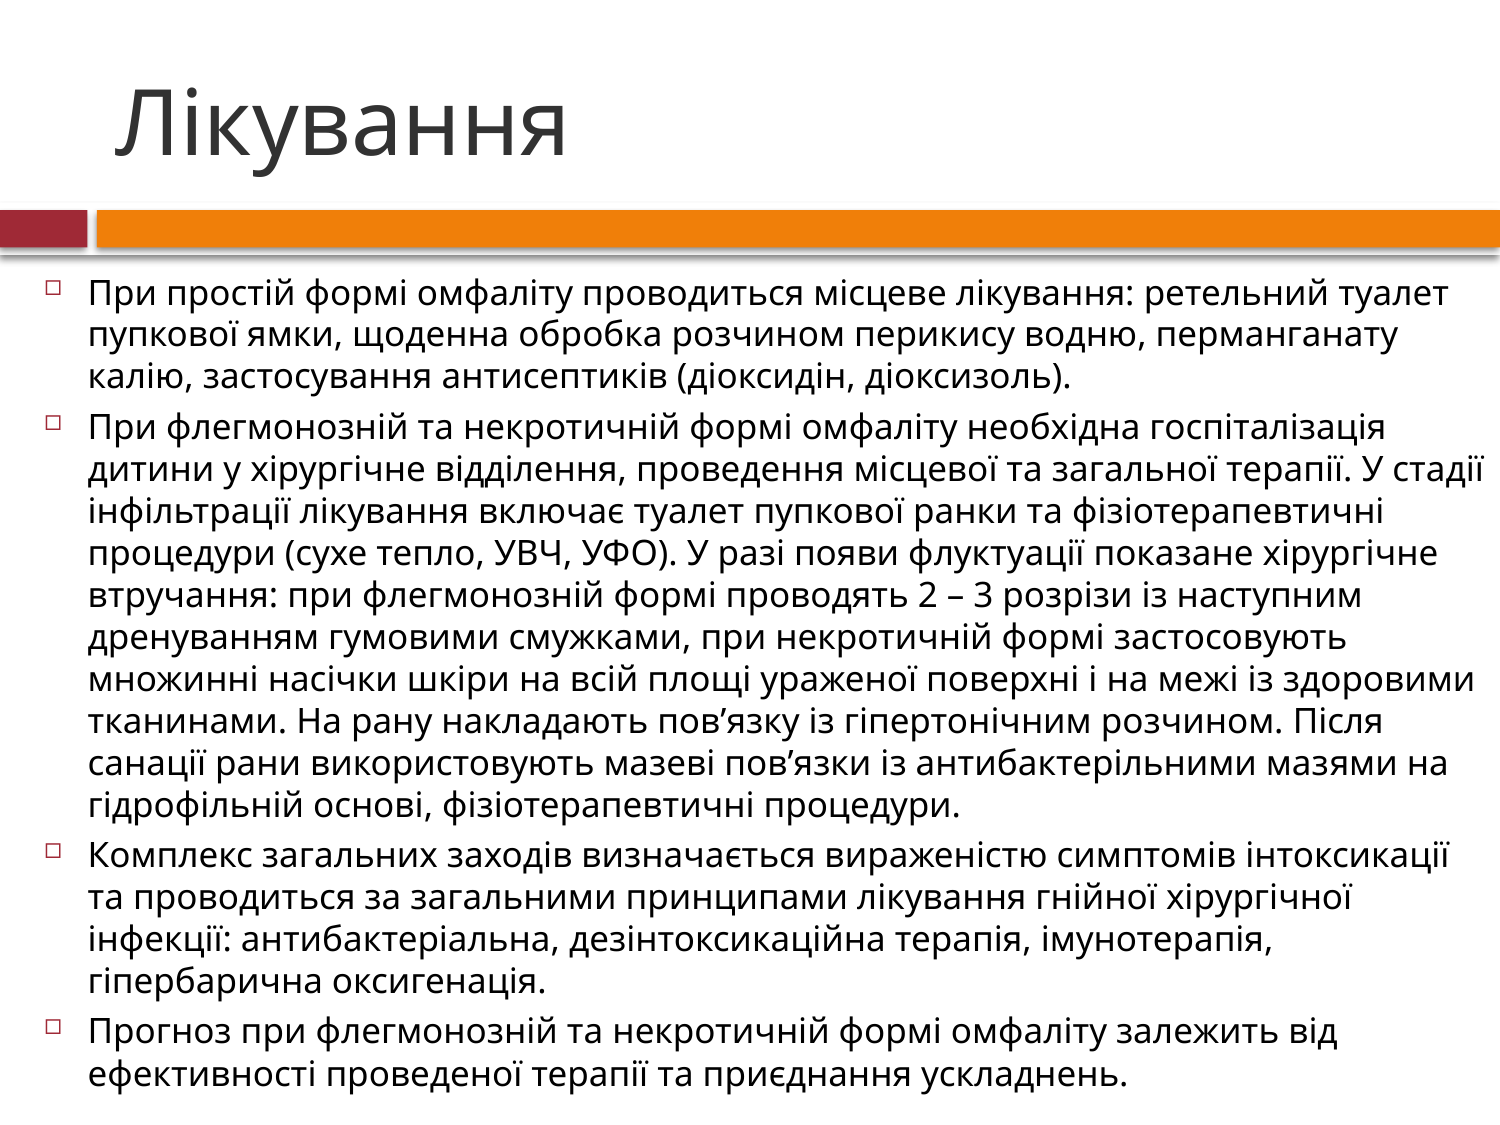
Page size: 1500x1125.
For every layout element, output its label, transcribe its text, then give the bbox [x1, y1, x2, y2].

list При простій формі омфаліту проводиться місцеве лікування: ретельний туалет пупкової ямки, щоденна обробка розчином перикису водню, перманганату калію, застосування антисептиків (діоксидін, діоксизоль). При флегмонозній та некротичній формі омфаліту необхідна госпіталізація дитини у хірургічне відділення, проведення місцевої та загальної терапії. У стадії інфільтрації лікування включає туалет пупкової ранки та фізіотерапевтичні процедури (сухе тепло, УВЧ, УФО). У разі появи флуктуації показане хірургічне втручання: при флегмонозній формі проводять 2 – 3 розрізи із наступним дренуванням гумовими смужками, при некротичній формі застосовують множинні насічки шкіри на всій площі ураженої поверхні і на межі із здоровими тканинами. На рану накладають пов’язку із гіпертонічним розчином. Після санації рани використовують мазеві пов’язки із антибактерільними мазями на гідрофільній основі, фізіотерапевтичні процедури. Комплекс загальних заходів визначається вираженістю симптомів інтоксикації та проводиться за загальними принципами лікування гнійної хірургічної інфекції: антибактеріальна, дезінтоксикаційна терапія, імунотерапія, гіпербарична оксигенація. Прогноз при флегмонозній та некротичній формі омфаліту залежить від ефективності проведеної терапії та приєднання ускладнень. [29, 262, 1500, 1125]
title Лікування [100, 37, 1438, 200]
